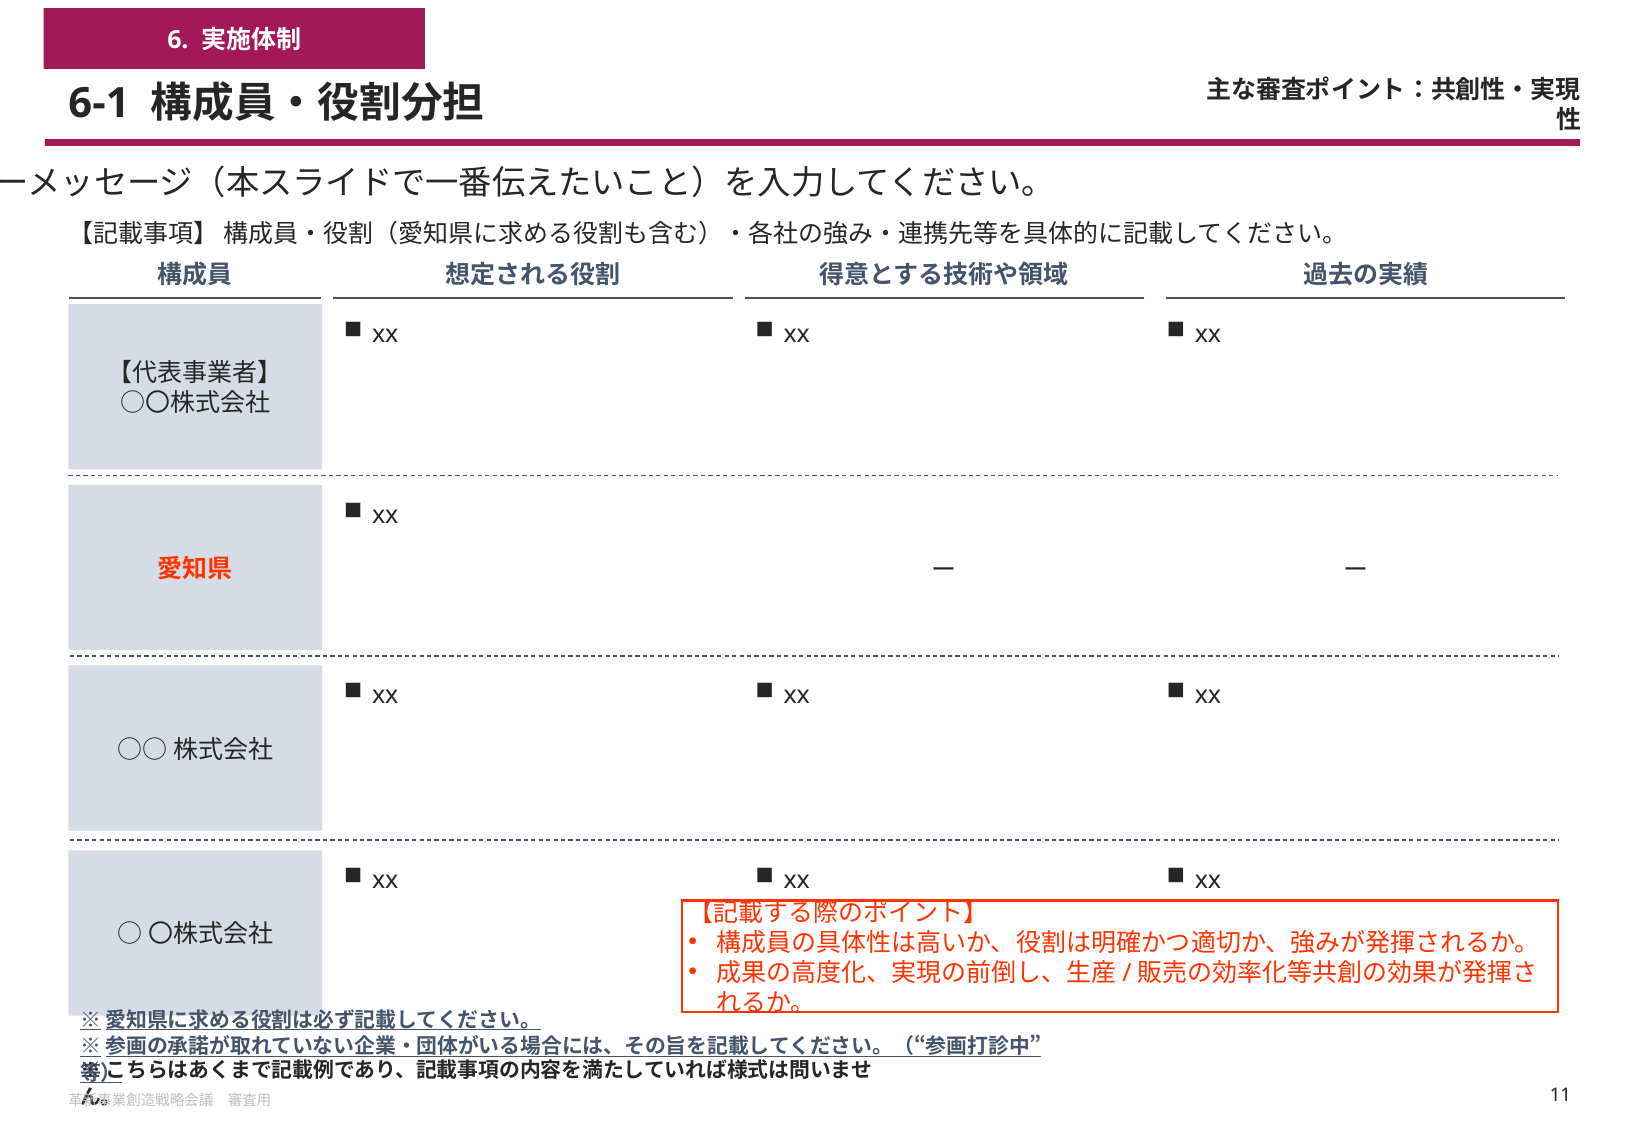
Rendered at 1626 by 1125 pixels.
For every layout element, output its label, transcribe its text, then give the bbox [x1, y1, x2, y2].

text_box ※愛知県に求める役割は必ず記載してください。 ※参画の承諾が取れていない企業・団体がいる場合には、その旨を記載してください。（“参画打診中”等） [68, 1030, 1056, 1059]
title 6-1 構成員・役割分担 [68, 70, 1557, 131]
text_box 【記載事項】 構成員・役割（愛知県に求める役割も含む）・各社の強み・連携先等を具体的に記載してください。 [68, 217, 1606, 248]
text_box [68, 665, 1557, 831]
text_box キーメッセージ（本スライドで一番伝えたいこと）を入力してください。 [0, 161, 1056, 202]
table_header 得意とする技術や領域 [745, 248, 1144, 297]
table_header 構成員 [69, 248, 321, 297]
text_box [68, 484, 1557, 651]
footer 革新事業創造戦略会議 審査用 [68, 1080, 736, 1109]
table_header 想定される役割 [333, 248, 733, 297]
text_box 主な審査ポイント：共創性・実現性 [1183, 73, 1582, 134]
text_box ※こちらはあくまで記載例であり、記載事項の内容を満たしていれば様式は問いません。 [68, 1062, 903, 1102]
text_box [68, 303, 1557, 470]
text_box 6. 実施体制 [43, 8, 425, 69]
table_header 過去の実績 [1166, 248, 1565, 297]
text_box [68, 850, 1557, 1016]
